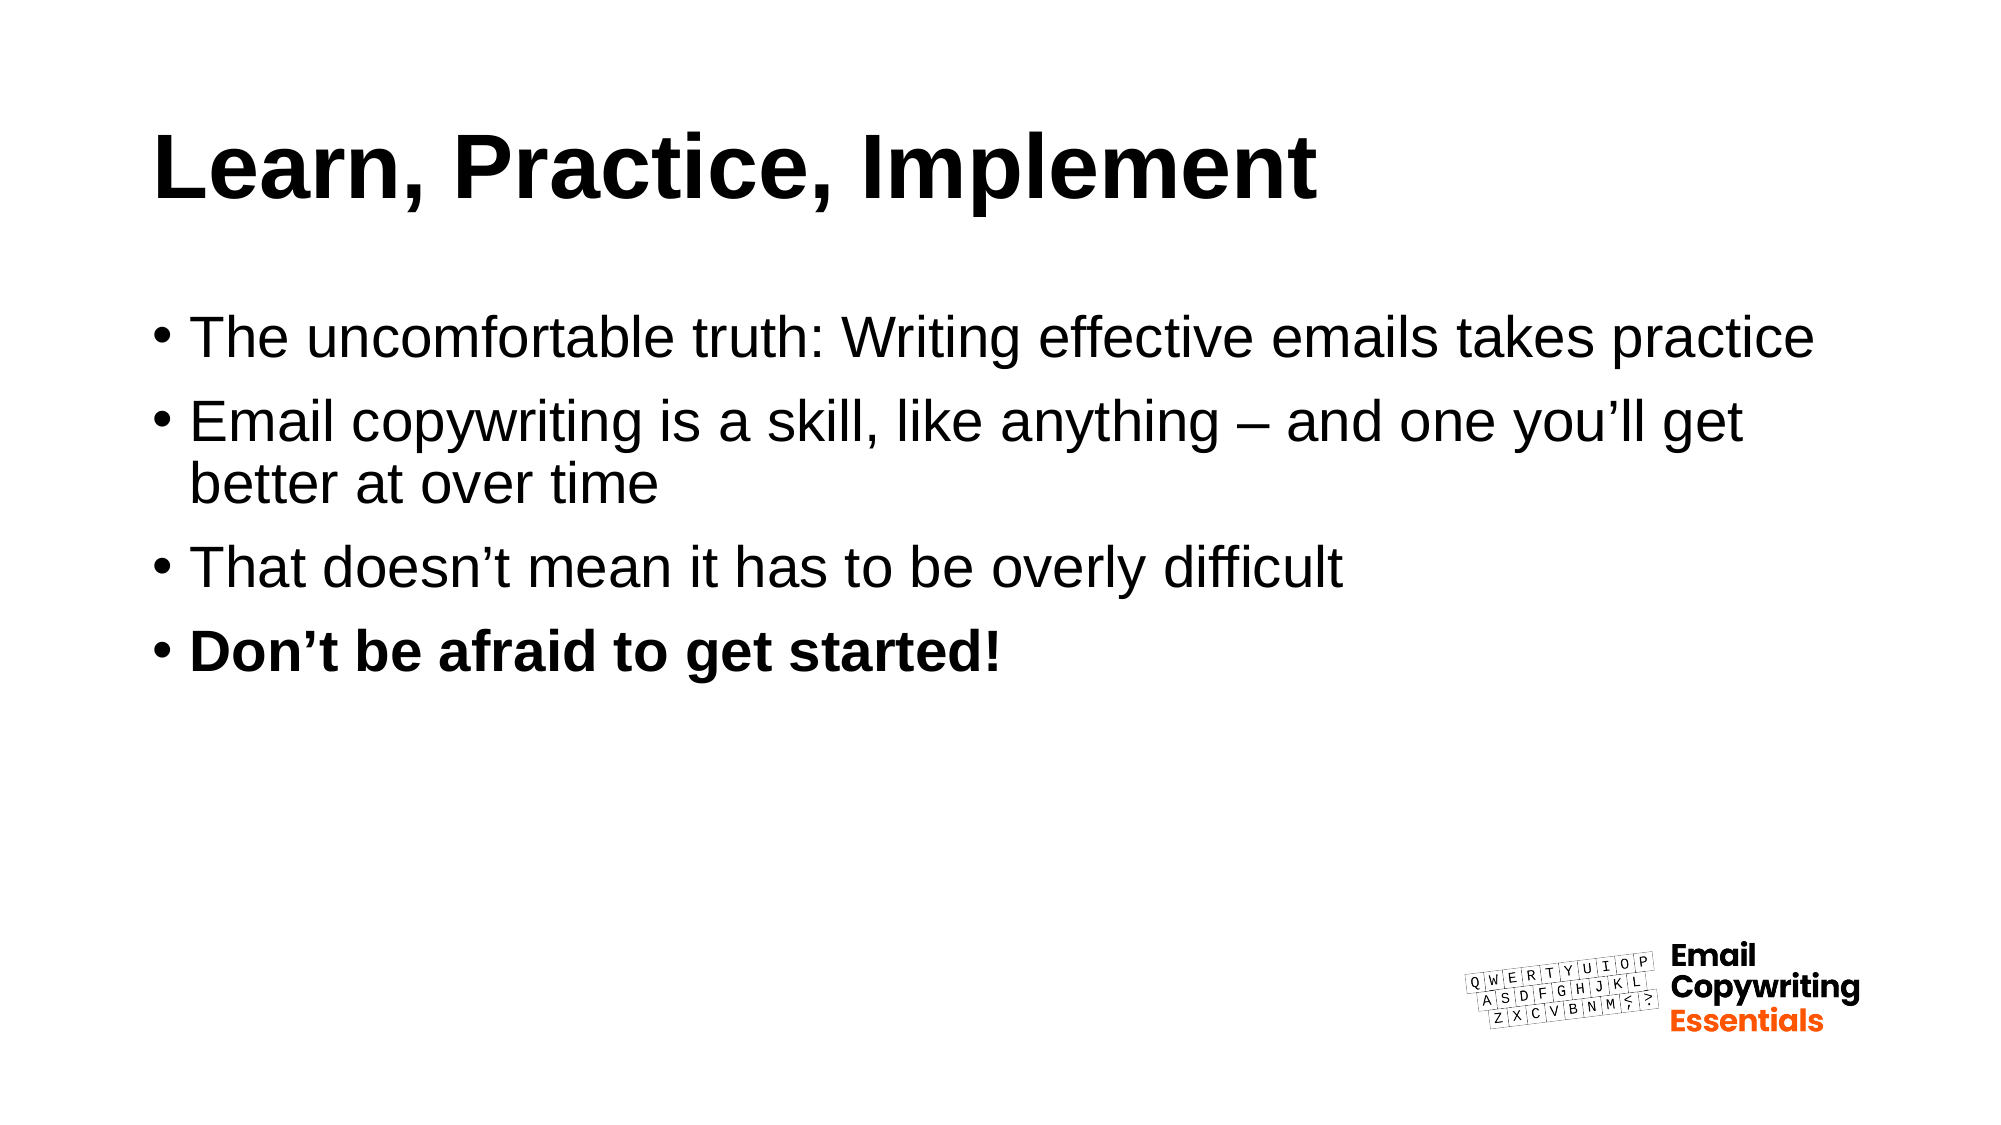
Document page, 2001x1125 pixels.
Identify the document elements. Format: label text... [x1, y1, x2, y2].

title Learn, Practice, Implement [137, 59, 1863, 278]
picture [1462, 1014, 1863, 1066]
list The uncomfortable truth: Writing effective emails takes practice Email copywriting is a skill, like anything – and one you’ll get better at over time That doesn’t mean it has to be overly difficult Don’t be afraid to get started! [137, 299, 1863, 1014]
